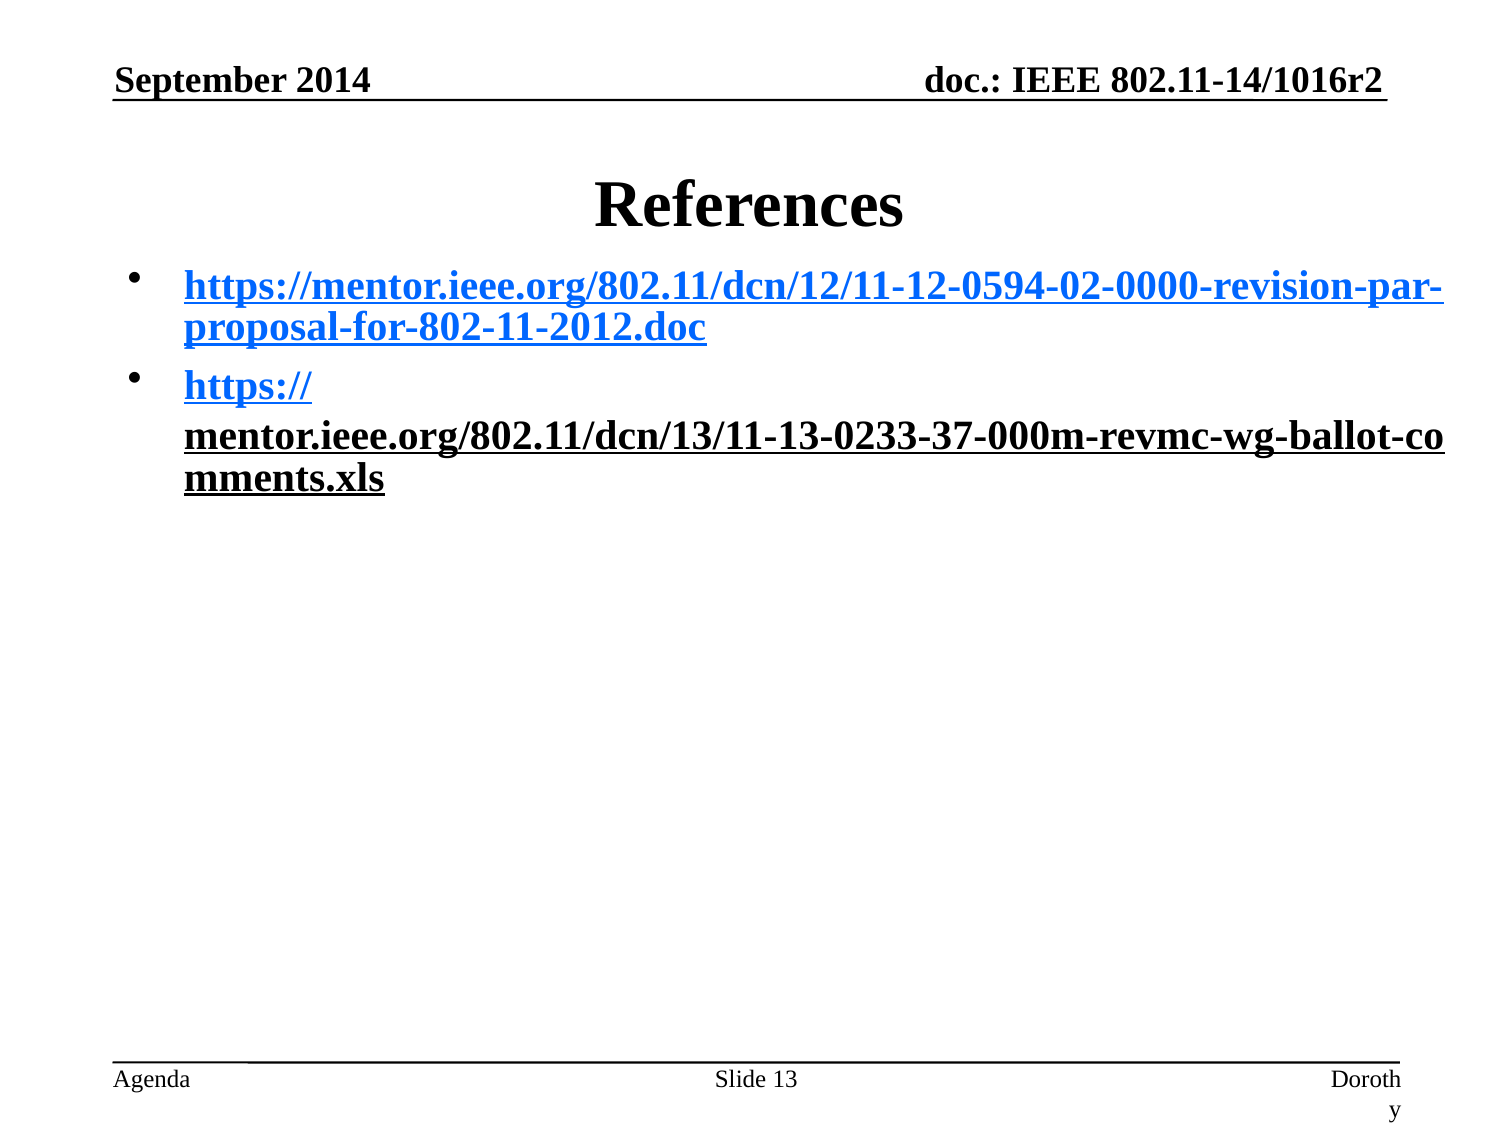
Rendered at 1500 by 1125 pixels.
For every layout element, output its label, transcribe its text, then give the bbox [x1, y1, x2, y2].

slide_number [114, 54, 425, 100]
title References [112, 112, 1388, 249]
list https://mentor.ieee.org/802.11/dcn/12/11-12-0594-02-0000-revision-par-proposal-for-802-11-2012.doc https://mentor.ieee.org/802.11/dcn/13/11-13-0233-37-000m-revmc-wg-ballot-comments.xls [112, 249, 1463, 1125]
